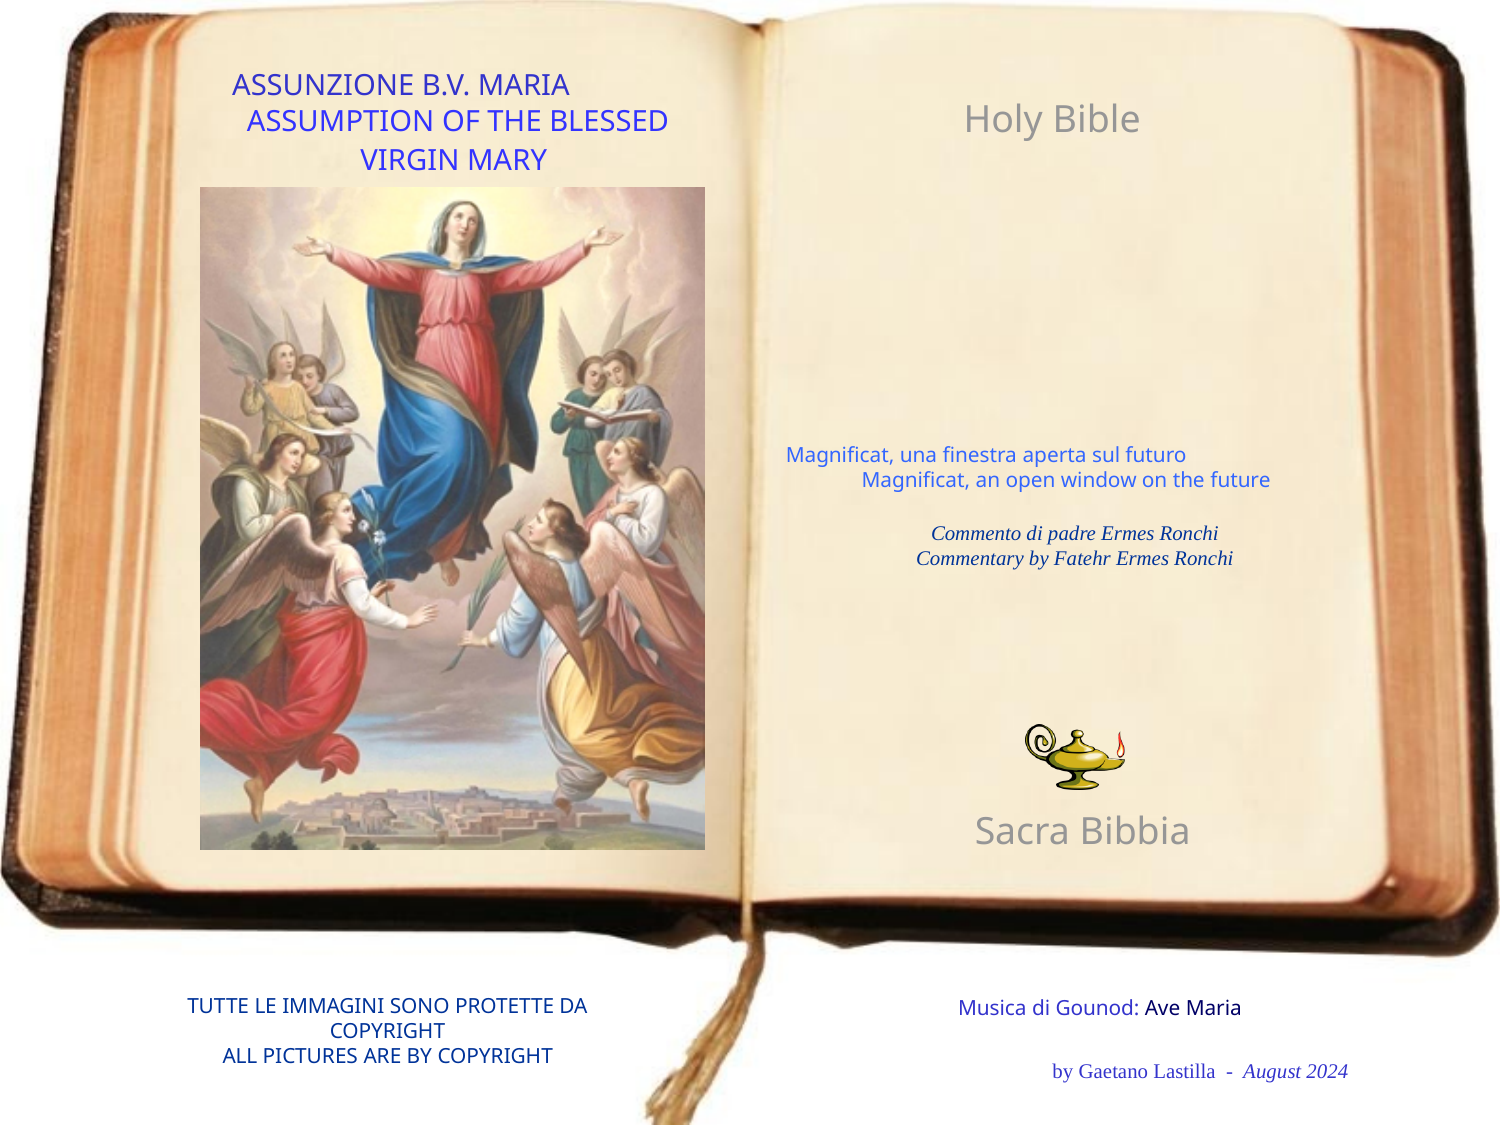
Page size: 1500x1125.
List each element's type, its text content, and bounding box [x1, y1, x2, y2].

text_box Musica di Gounod: Ave Maria [774, 987, 1425, 1028]
text_box Sacra Bibbia [960, 799, 1206, 860]
text_box TUTTE LE IMMAGINI SONO PROTETTE DA COPYRIGHT ALL PICTURES ARE BY COPYRIGHT [112, 950, 663, 1075]
text_box Commento di padre Ermes Ronchi Commentary by Fatehr Ermes Ronchi [901, 512, 1249, 578]
text_box by Gaetano Lastilla - August 2024 [1037, 1050, 1364, 1090]
picture [0, 0, 1500, 1125]
text_box ASSUNZIONE B.V. MARIA ASSUMPTION OF THE BLESSED VIRGIN MARY [183, 54, 733, 185]
text_box Magnificat, una finestra aperta sul futuro Magnificat, an open window on the future [750, 433, 1388, 499]
text_box Holy Bible [948, 87, 1156, 148]
